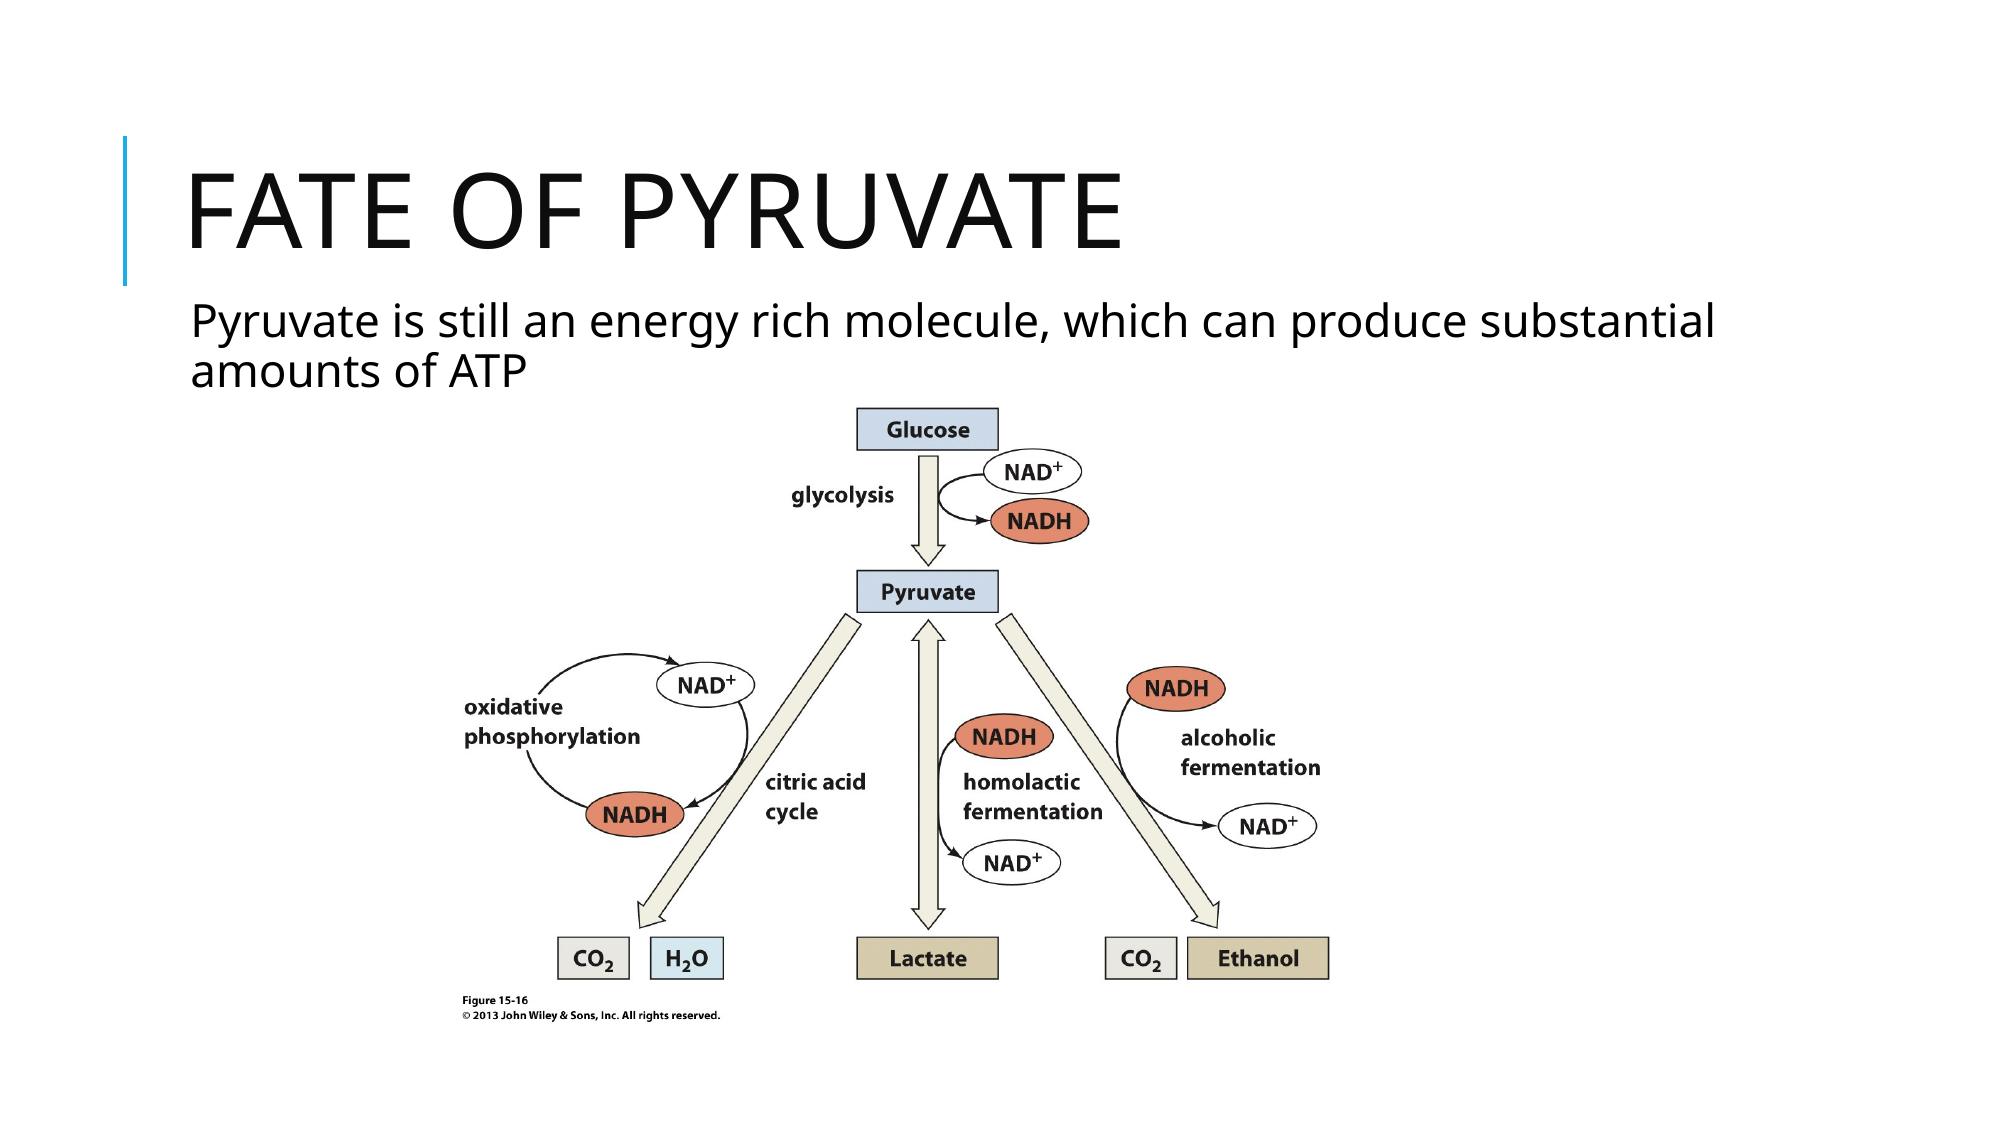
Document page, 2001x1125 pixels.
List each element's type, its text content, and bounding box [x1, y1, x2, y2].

list Pyruvate is still an energy rich molecule, which can produce substantial amounts of ATP [168, 290, 1763, 951]
title Fate of Pyruvate [168, 96, 1763, 290]
picture [457, 401, 1337, 1024]
